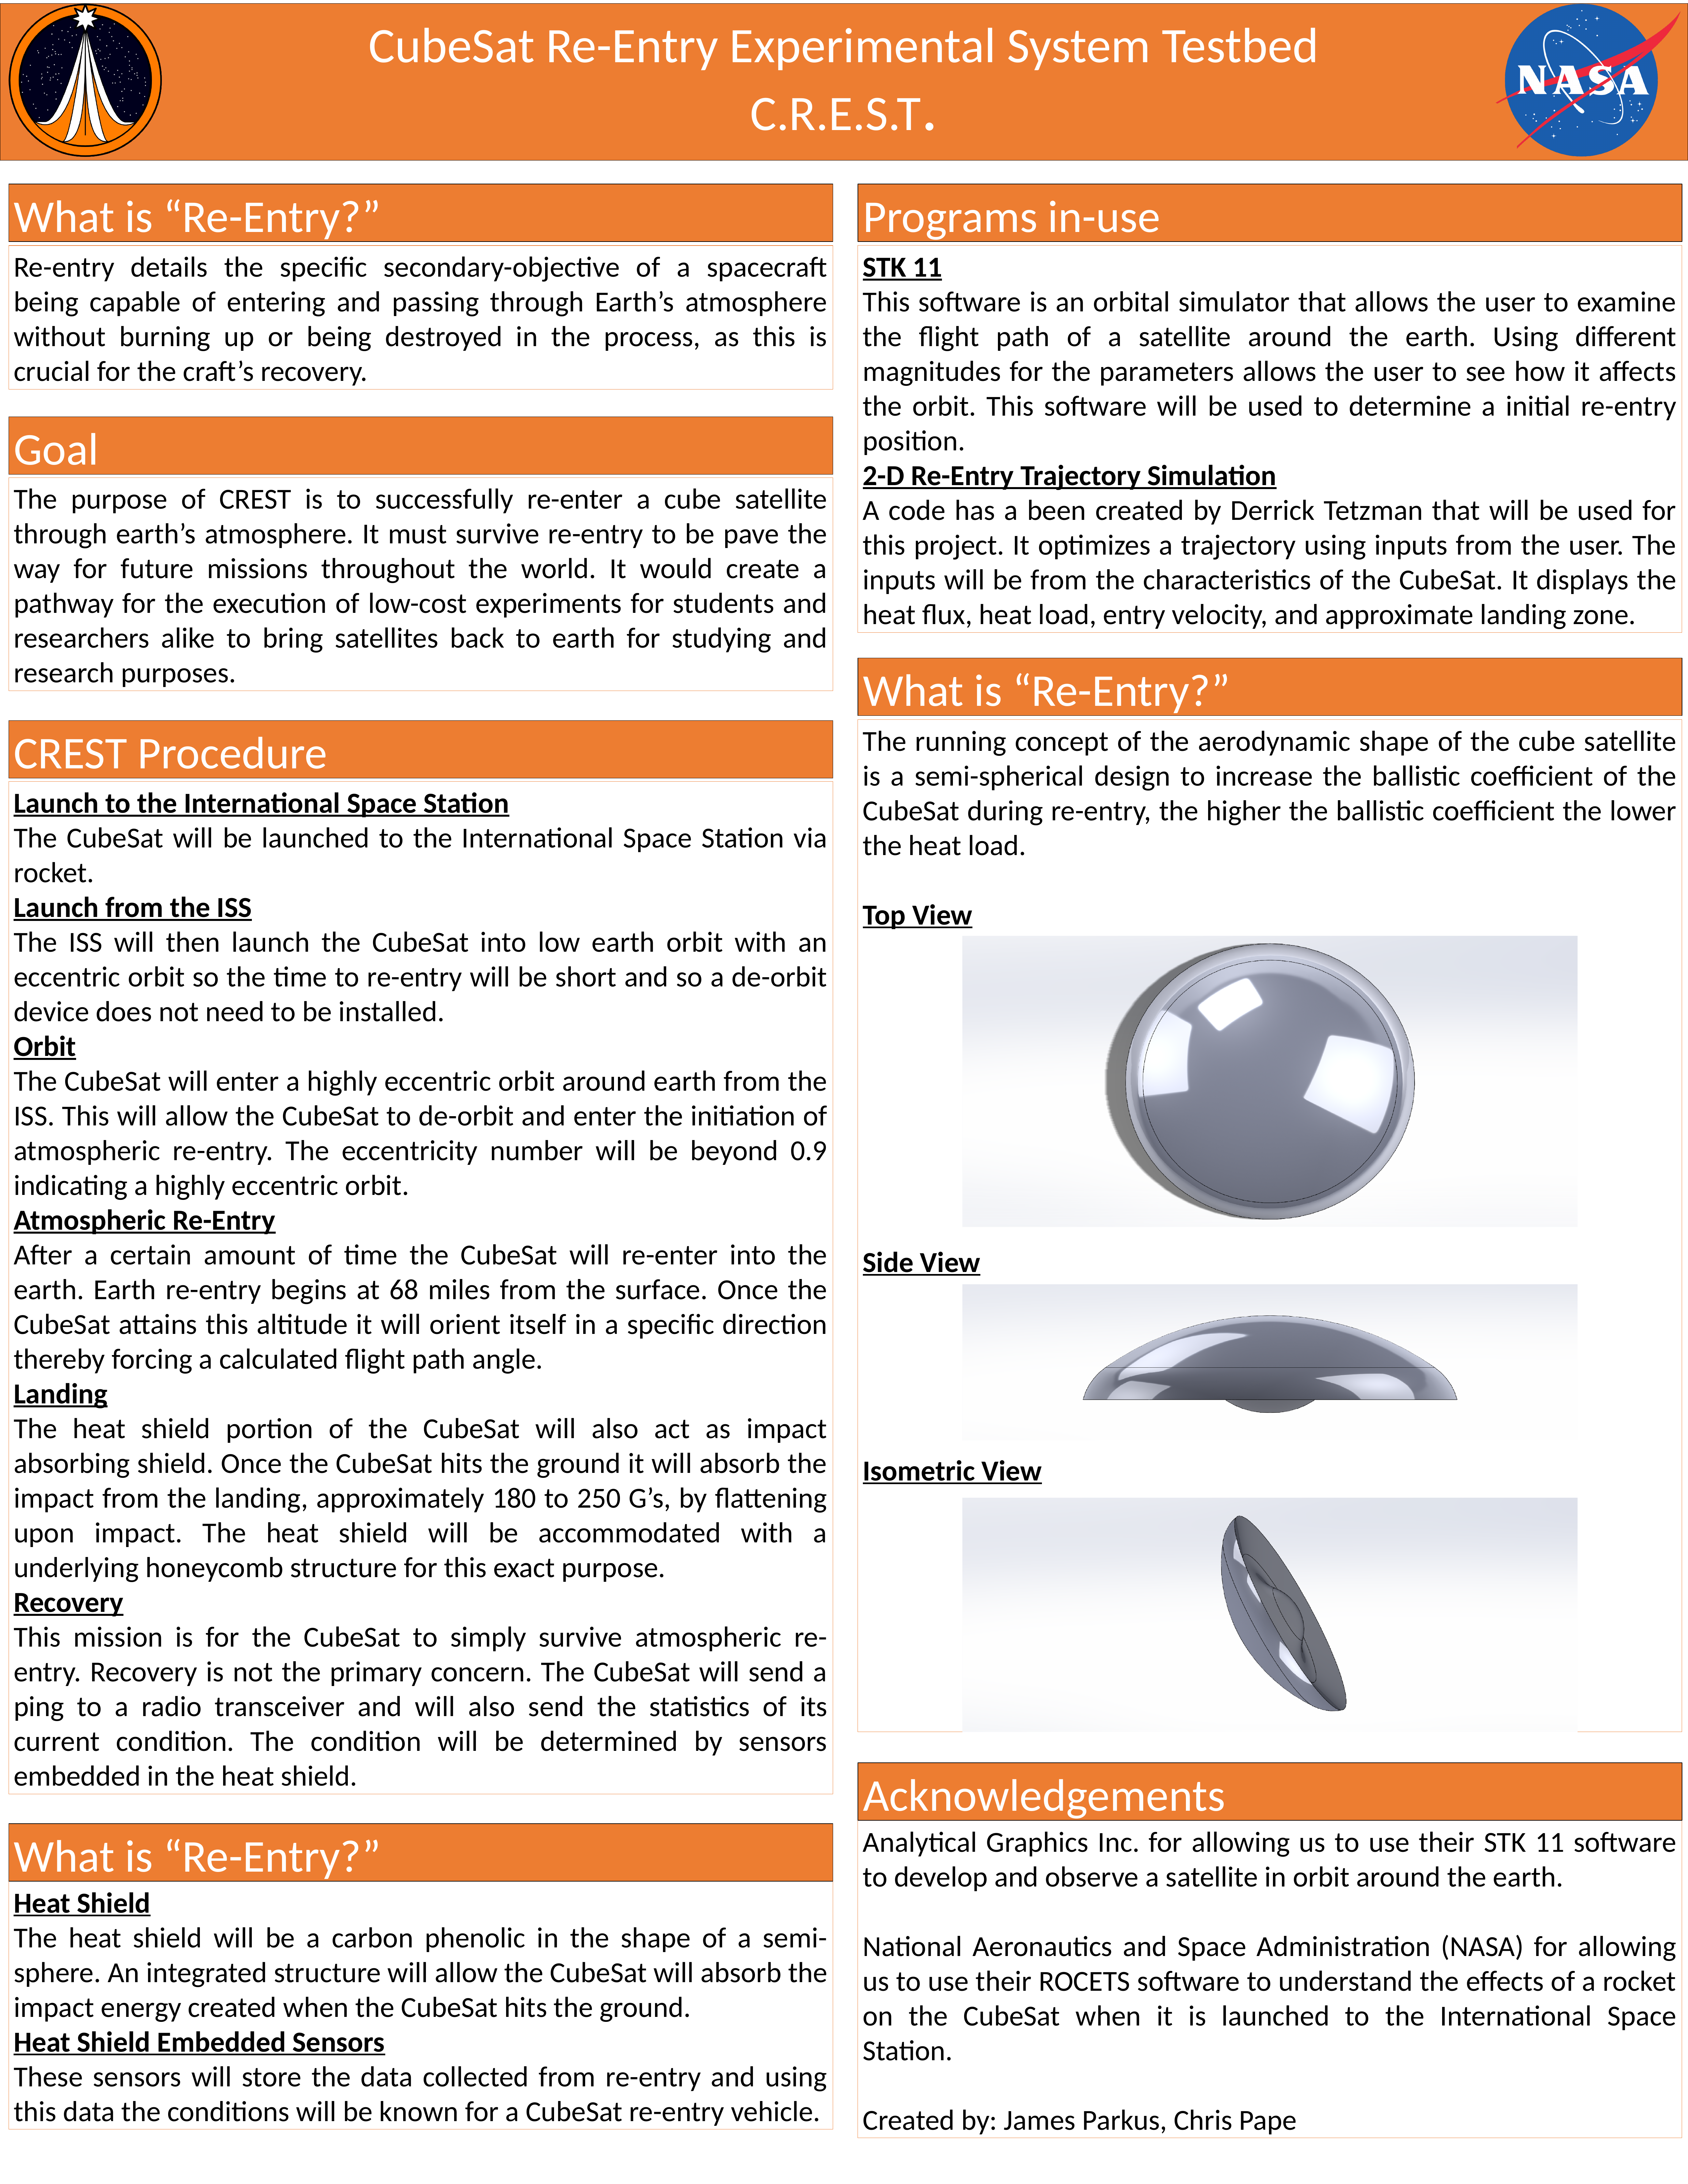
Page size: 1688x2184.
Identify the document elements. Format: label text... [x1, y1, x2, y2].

text_box What is “Re-Entry?” [858, 658, 1682, 716]
text_box STK 11 This software is an orbital simulator that allows the user to examine the flight path of a satellite around the earth. Using different magnitudes for the parameters allows the user to see how it affects the orbit. This software will be used to determine a initial re-entry position. 2-D Re-Entry Trajectory Simulation A code has a been created by Derrick Tetzman that will be used for this project. It optimizes a trajectory using inputs from the user. The inputs will be from the characteristics of the CubeSat. It displays the heat flux, heat load, entry velocity, and approximate landing zone. [858, 245, 1682, 633]
picture [962, 1498, 1578, 1732]
title CubeSat Re-Entry Experimental System Testbed C.R.E.S.T. [1685, 3, 1688, 160]
text_box Analytical Graphics Inc. for allowing us to use their STK 11 software to develop and observe a satellite in orbit around the earth. National Aeronautics and Space Administration (NASA) for allowing us to use their ROCETS software to understand the effects of a rocket on the CubeSat when it is launched to the International Space Station. Created by: James Parkus, Chris Pape [858, 1821, 1682, 2138]
text_box Launch to the International Space Station The CubeSat will be launched to the International Space Station via rocket. Launch from the ISS The ISS will then launch the CubeSat into low earth orbit with an eccentric orbit so the time to re-entry will be short and so a de-orbit device does not need to be installed. Orbit The CubeSat will enter a highly eccentric orbit around earth from the ISS. This will allow the CubeSat to de-orbit and enter the initiation of atmospheric re-entry. The eccentricity number will be beyond 0.9 indicating a highly eccentric orbit. Atmospheric Re-Entry After a certain amount of time the CubeSat will re-enter into the earth. Earth re-entry begins at 68 miles from the surface. Once the CubeSat attains this altitude it will orient itself in a specific direction thereby forcing a calculated flight path angle. Landing The heat shield portion of the CubeSat will also act as impact absorbing shield. Once the CubeSat hits the ground it will absorb the impact from the landing, approximately 180 to 250 G’s, by flattening upon impact. The heat shield will be accommodated with a underlying honeycomb structure for this exact purpose. Recovery This mission is for the CubeSat to simply survive atmospheric re-entry. Recovery is not the primary concern. The CubeSat will send a ping to a radio transceiver and will also send the statistics of its current condition. The condition will be determined by sensors embedded in the heat shield. [9, 781, 833, 1794]
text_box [9, 2, 1682, 158]
text_box Re-entry details the specific secondary-objective of a spacecraft being capable of entering and passing through Earth’s atmosphere without burning up or being destroyed in the process, as this is crucial for the craft’s recovery. [9, 245, 833, 389]
title CubeSat Re-Entry Experimental System Testbed C.R.E.S.T. [0, 3, 6, 160]
picture [962, 936, 1578, 1227]
text_box Acknowledgements [858, 1763, 1682, 1821]
picture [962, 1284, 1578, 1440]
text_box The purpose of CREST is to successfully re-enter a cube satellite through earth’s atmosphere. It must survive re-entry to be pave the way for future missions throughout the world. It would create a pathway for the execution of low-cost experiments for students and researchers alike to bring satellites back to earth for studying and research purposes. [9, 478, 833, 691]
text_box Programs in-use [858, 184, 1682, 242]
text_box Heat Shield The heat shield will be a carbon phenolic in the shape of a semi-sphere. An integrated structure will allow the CubeSat will absorb the impact energy created when the CubeSat hits the ground. Heat Shield Embedded Sensors These sensors will store the data collected from re-entry and using this data the conditions will be known for a CubeSat re-entry vehicle. [9, 1882, 833, 2129]
text_box What is “Re-Entry?” [9, 1824, 833, 1882]
text_box CREST Procedure [9, 720, 833, 778]
text_box What is “Re-Entry?” [9, 184, 833, 242]
text_box Goal [9, 417, 833, 475]
text_box The running concept of the aerodynamic shape of the cube satellite is a semi-spherical design to increase the ballistic coefficient of the CubeSat during re-entry, the higher the ballistic coefficient the lower the heat load. Top View Side View Isometric View [858, 719, 1682, 1732]
